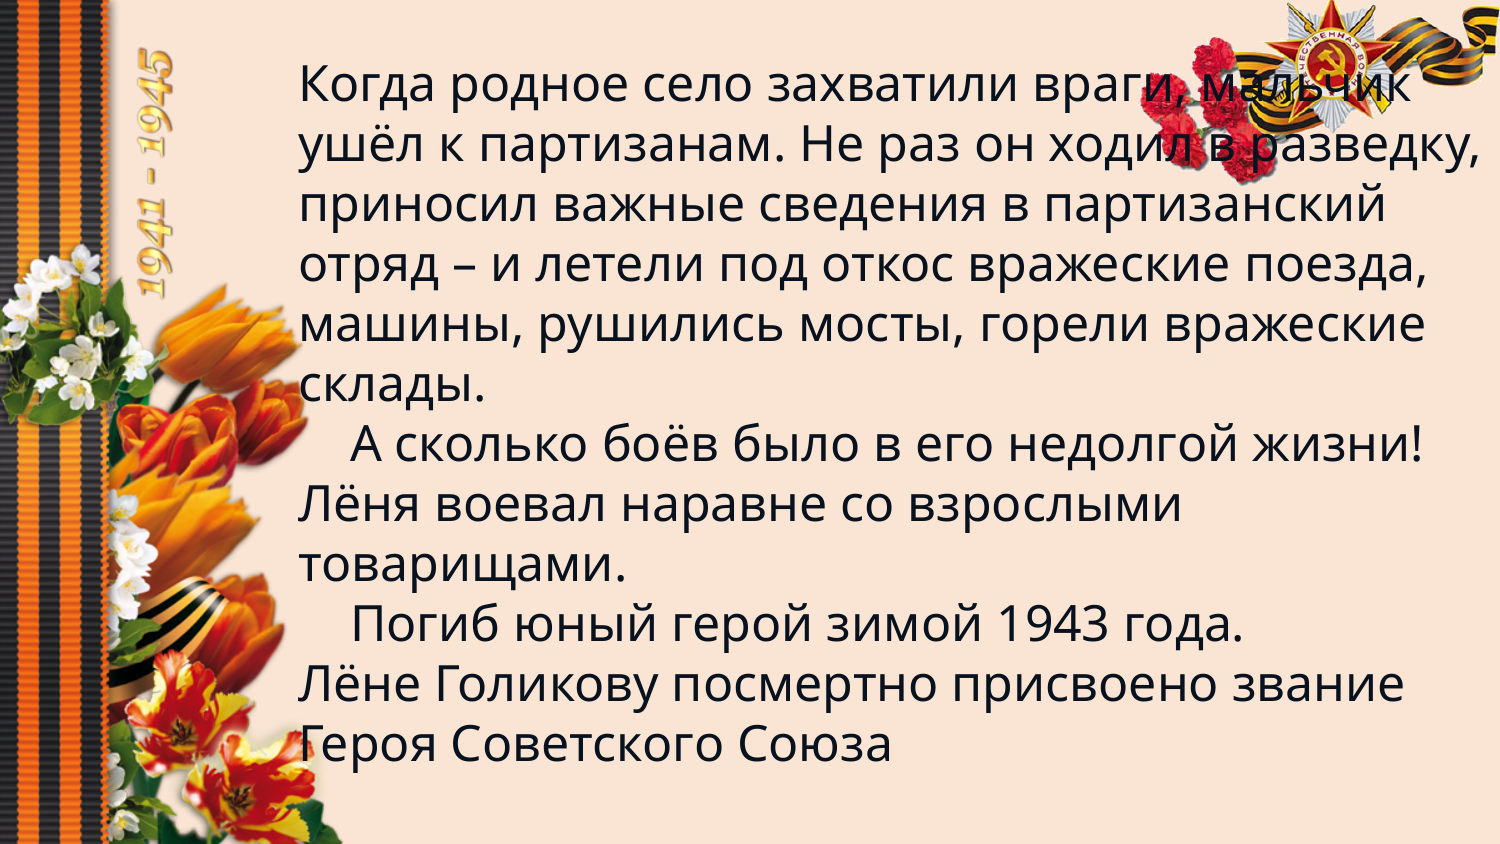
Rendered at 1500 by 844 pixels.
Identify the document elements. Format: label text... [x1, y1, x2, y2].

text_box Когда родное село захватили враги, мальчик ушёл к партизанам. Не раз он ходил в разведку, приносил важные сведения в партизанский отряд – и летели под откос вражеские поезда, машины, рушились мосты, горели вражеские склады. А сколько боёв было в его недолгой жизни! Лёня воевал наравне со взрослыми товарищами. Погиб юный герой зимой 1943 года. Лёне Голикову посмертно присвоено звание Героя Советского Союза [283, 43, 1500, 779]
picture [0, 0, 364, 844]
picture [1139, 0, 1500, 43]
